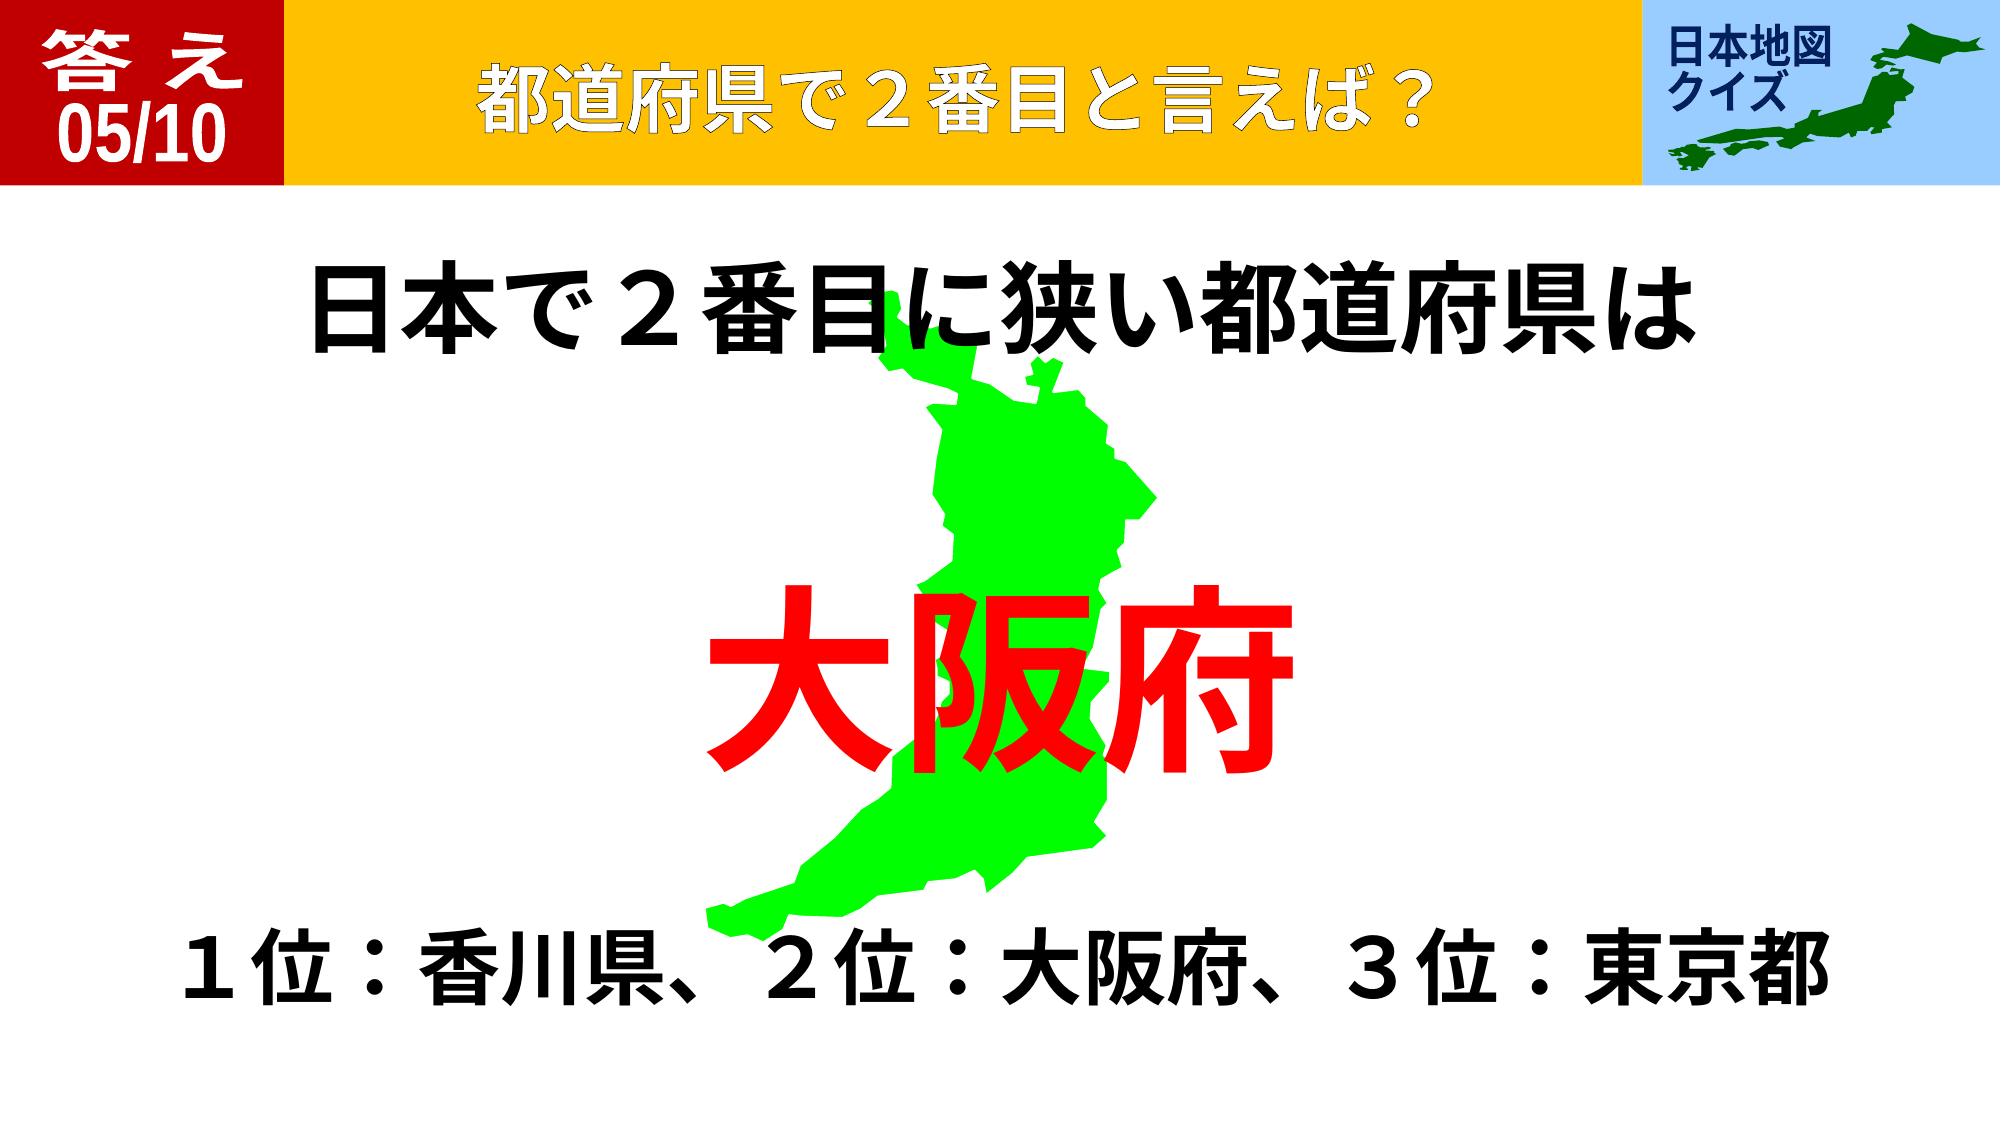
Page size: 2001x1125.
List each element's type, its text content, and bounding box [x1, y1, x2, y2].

text_box [703, 803, 1110, 907]
text_box 大阪府 [685, 547, 1315, 803]
text_box 日本で２番目に狭い都道府県は [285, 237, 1715, 373]
text_box １位：香川県、２位：大阪府、３位：東京都 [152, 907, 1848, 1023]
text_box [903, 373, 1161, 547]
